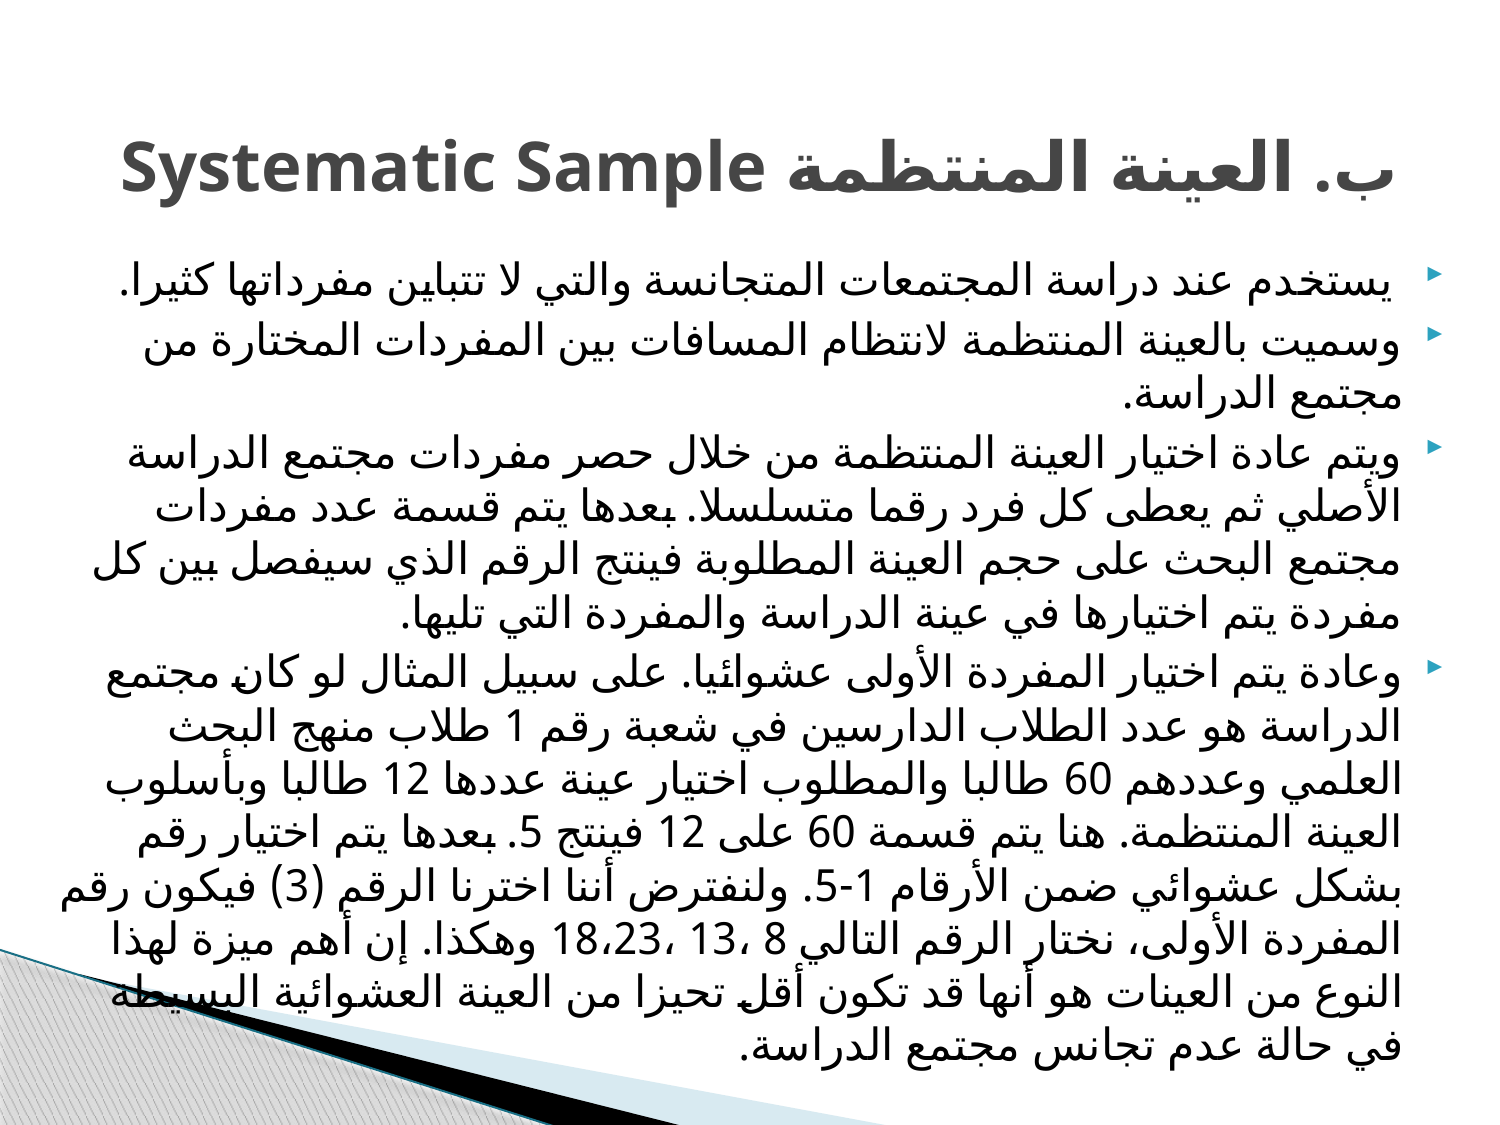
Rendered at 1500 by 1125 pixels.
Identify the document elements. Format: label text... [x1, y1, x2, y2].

title ب‌. العينة المنتظمة Systematic Sample [75, 115, 1425, 243]
list يستخدم عند دراسة المجتمعات المتجانسة والتي لا تتباين مفرداتها كثيرا. وسميت بالعينة المنتظمة لانتظام المسافات بين المفردات المختارة من مجتمع الدراسة. ويتم عادة اختيار العينة المنتظمة من خلال حصر مفردات مجتمع الدراسة الأصلي ثم يعطى كل فرد رقما متسلسلا. بعدها يتم قسمة عدد مفردات مجتمع البحث على حجم العينة المطلوبة فينتج الرقم الذي سيفصل بين كل مفردة يتم اختيارها في عينة الدراسة والمفردة التي تليها. وعادة يتم اختيار المفردة الأولى عشوائيا. على سبيل المثال لو كان مجتمع الدراسة هو عدد الطلاب الدارسين في شعبة رقم 1 طلاب منهج البحث العلمي وعددهم 60 طالبا والمطلوب اختيار عينة عددها 12 طالبا وبأسلوب العينة المنتظمة. هنا يتم قسمة 60 على 12 فينتج 5. بعدها يتم اختيار رقم بشكل عشوائي ضمن الأرقام 1-5. ولنفترض أننا اخترنا الرقم (3) فيكون رقم المفردة الأولى، نختار الرقم التالي 8 ،13 ،18،23 وهكذا. إن أهم ميزة لهذا النوع من العينات هو أنها قد تكون أقل تحيزا من العينة العشوائية البسيطة في حالة عدم تجانس مجتمع الدراسة. [41, 243, 1471, 1083]
